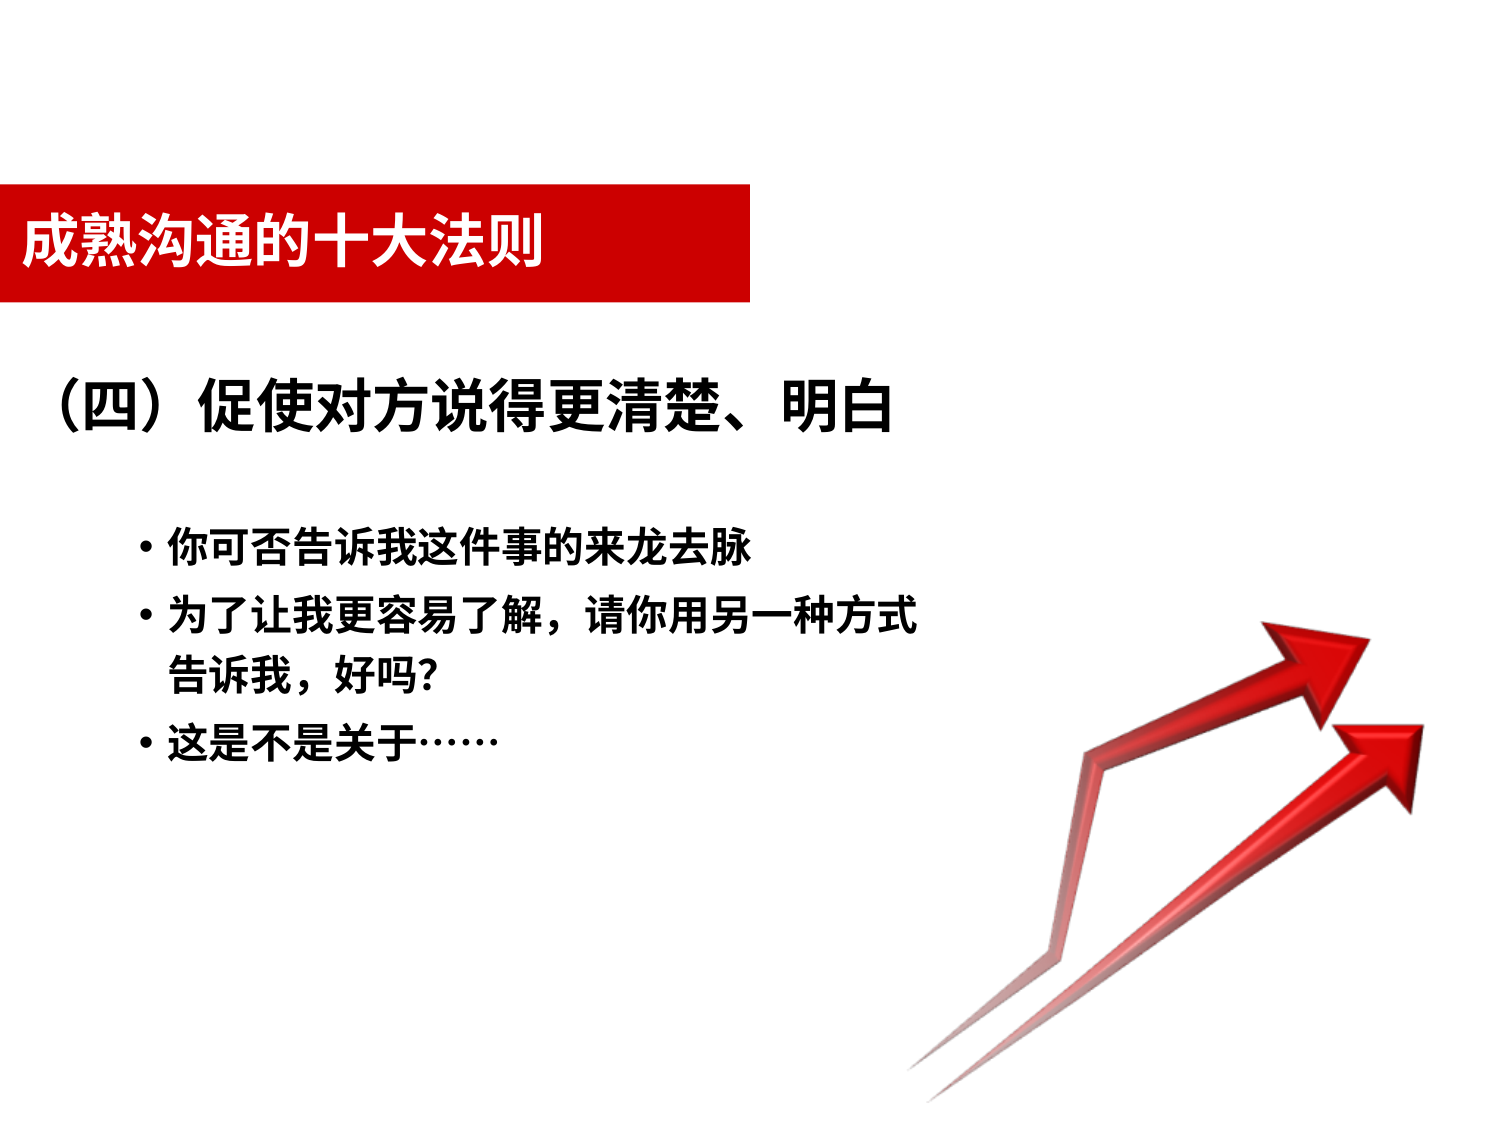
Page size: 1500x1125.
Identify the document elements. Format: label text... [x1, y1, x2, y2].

picture [903, 619, 1426, 1107]
text_box 你可否告诉我这件事的来龙去脉 为了让我更容易了解，请你用另一种方式告诉我，好吗？ 这是不是关于…… [123, 503, 951, 775]
text_box [0, 184, 750, 303]
text_box 成熟沟通的十大法则 [6, 196, 561, 282]
text_box （四）促使对方说得更清楚、明白 [8, 347, 912, 447]
